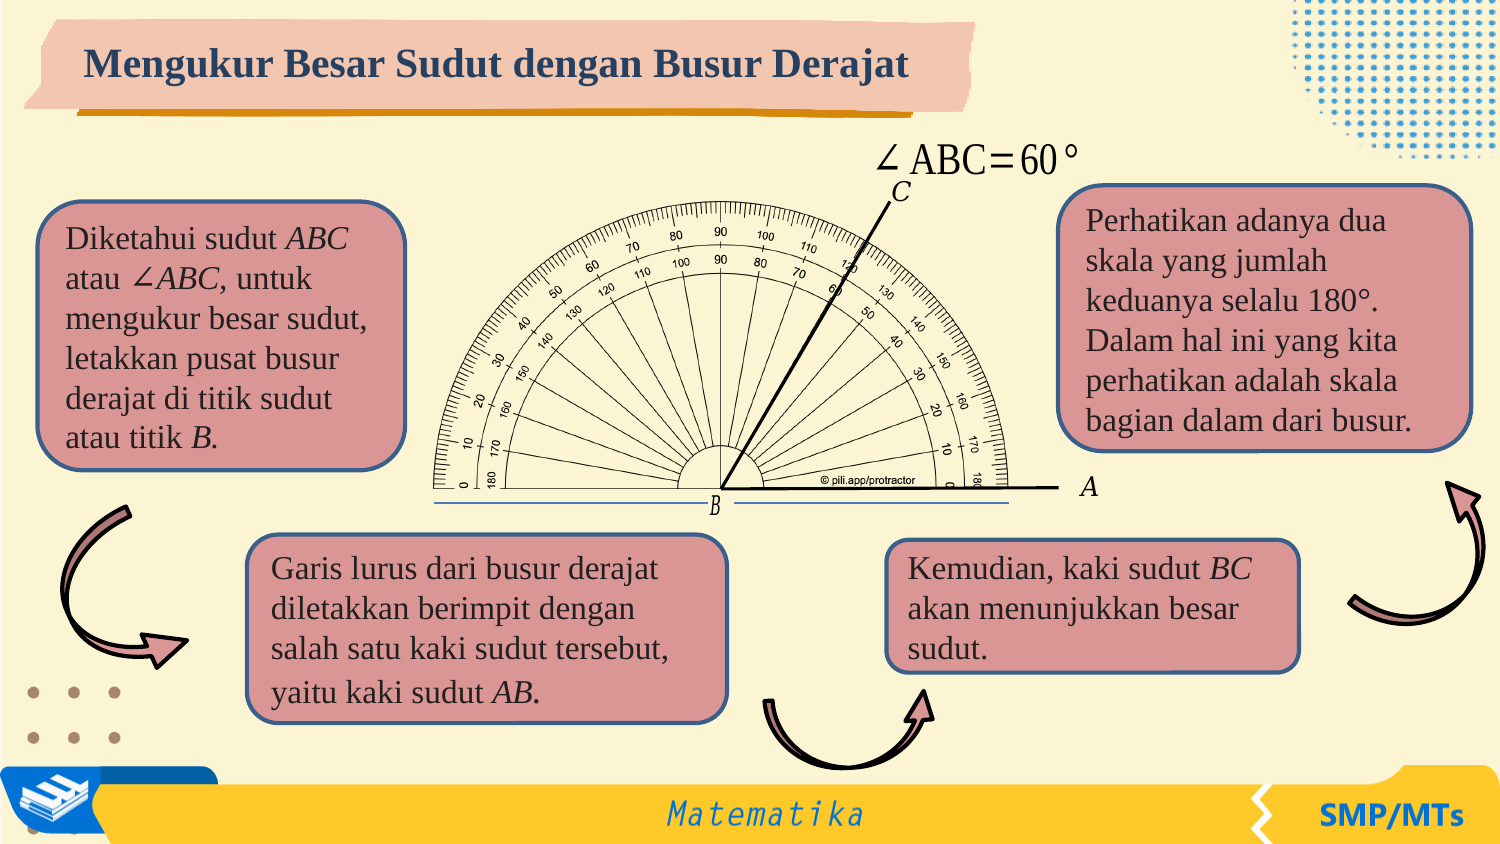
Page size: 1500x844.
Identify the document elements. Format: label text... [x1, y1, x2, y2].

text_box Kemudian, kaki sudut BC akan menunjukkan besar sudut. [884, 537, 1302, 675]
text_box Perhatikan adanya dua skala yang jumlah keduanya selalu 180°. Dalam hal ini yang kita perhatikan adalah skala bagian dalam dari busur. [1105, 183, 1474, 454]
text_box Diketahui sudut ABC atau ∠ABC, untuk mengukur besar sudut, letakkan pusat busur derajat di titik sudut atau titik B. [35, 199, 408, 473]
text_box [762, 688, 935, 771]
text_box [433, 134, 1101, 522]
text_box [1347, 480, 1486, 627]
text_box [60, 504, 190, 670]
picture [0, 0, 1500, 844]
text_box Garis lurus dari busur derajat diletakkan berimpit dengan salah satu kaki sudut tersebut, yaitu kaki sudut AB. [244, 532, 730, 726]
